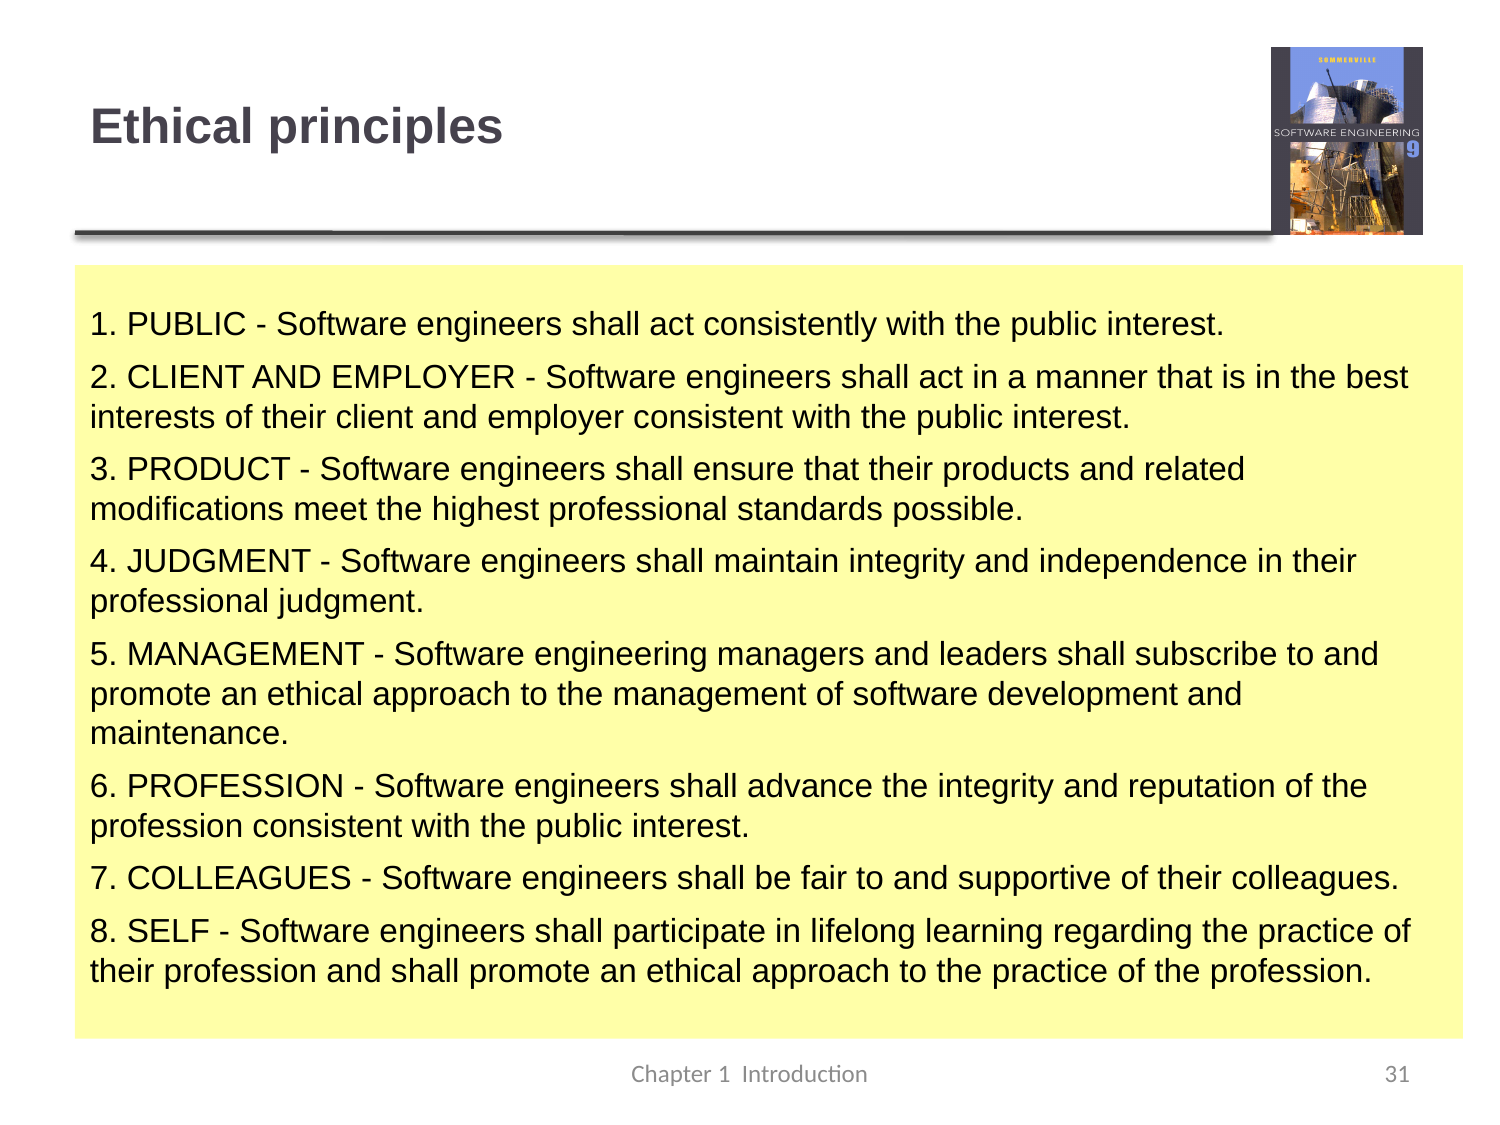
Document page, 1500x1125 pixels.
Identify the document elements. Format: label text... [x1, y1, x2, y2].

title Ethical principles [74, 54, 1203, 192]
slide_number 31 [1074, 1042, 1425, 1103]
footer Chapter 1 Introduction [512, 1042, 988, 1103]
text_box 1. PUBLIC - Software engineers shall act consistently with the public interest. 2. CLIENT AND EMPLOYER - Software engineers shall act in a manner that is in the best interests of their client and employer consistent with the public interest. 3. PRODUCT - Software engineers shall ensure that their products and related modifications meet the highest professional standards possible. 4. JUDGMENT - Software engineers shall maintain integrity and independence in their professional judgment. 5. MANAGEMENT - Software engineering managers and leaders shall subscribe to and promote an ethical approach to the management of software development and maintenance. 6. PROFESSION - Software engineers shall advance the integrity and reputation of the profession consistent with the public interest. 7. COLLEAGUES - Software engineers shall be fair to and supportive of their colleagues. 8. SELF - Software engineers shall participate in lifelong learning regarding the practice of their profession and shall promote an ethical approach to the practice of the profession. [74, 265, 1463, 1039]
picture [1271, 47, 1423, 235]
